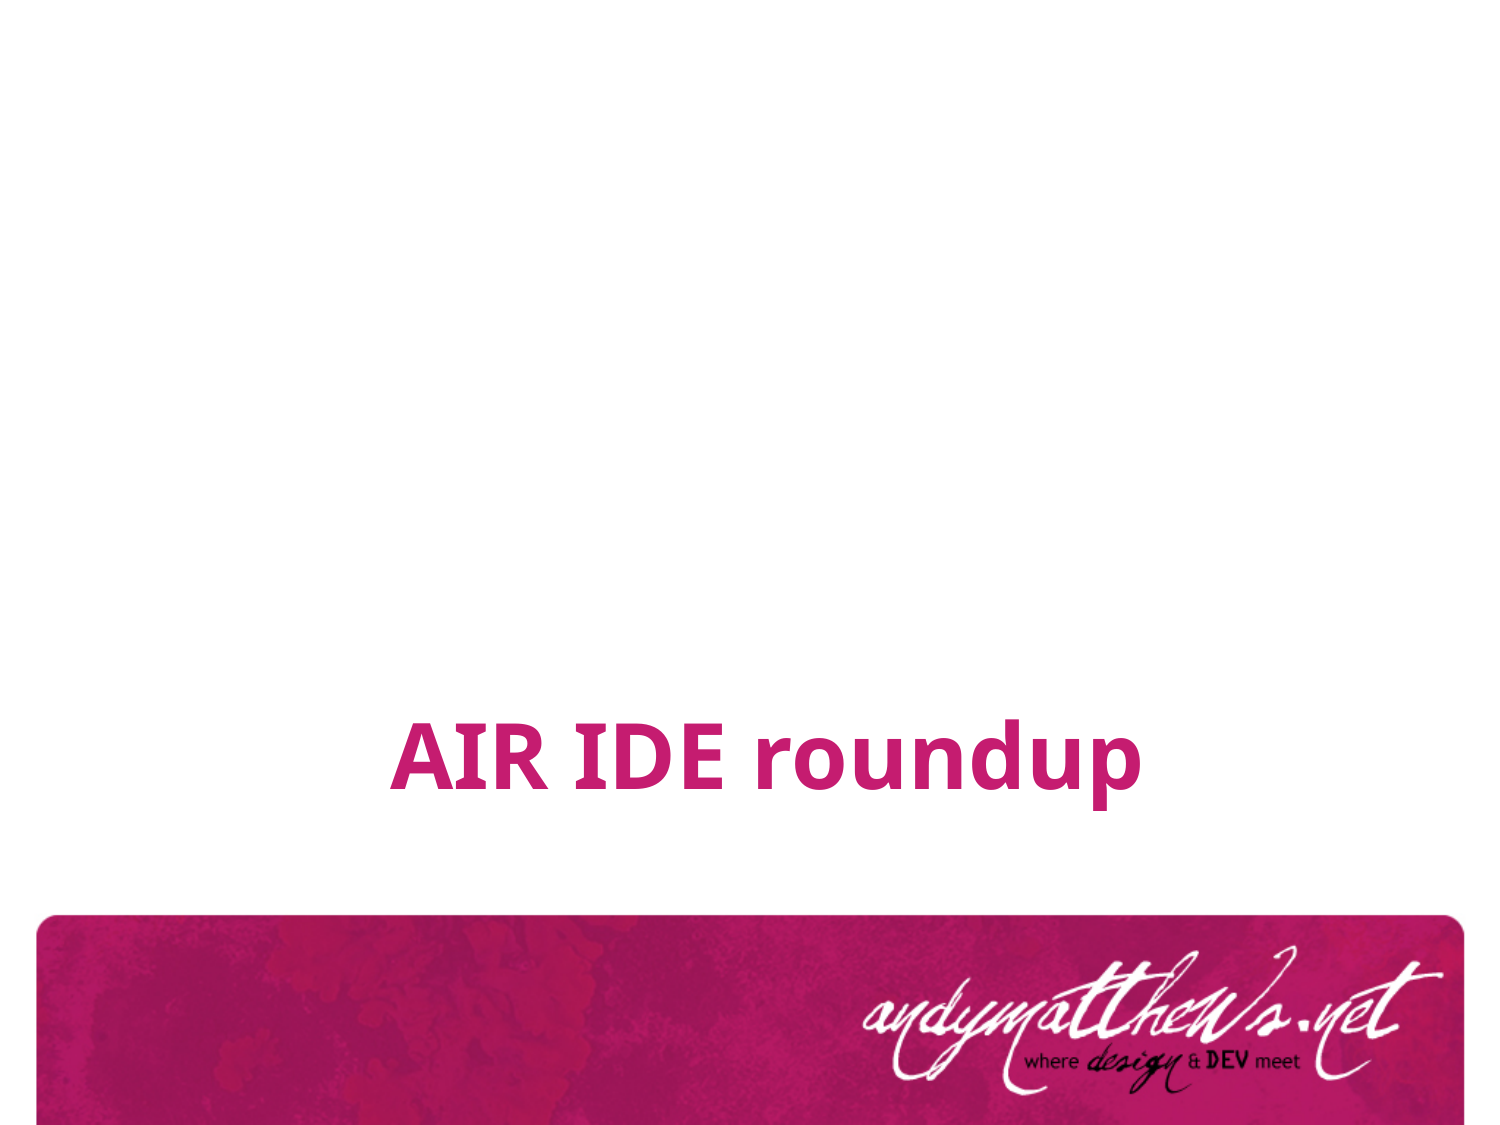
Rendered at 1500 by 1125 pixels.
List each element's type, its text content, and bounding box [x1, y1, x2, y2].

picture [0, 0, 1500, 1125]
title AIR IDE roundup [374, 324, 1426, 816]
